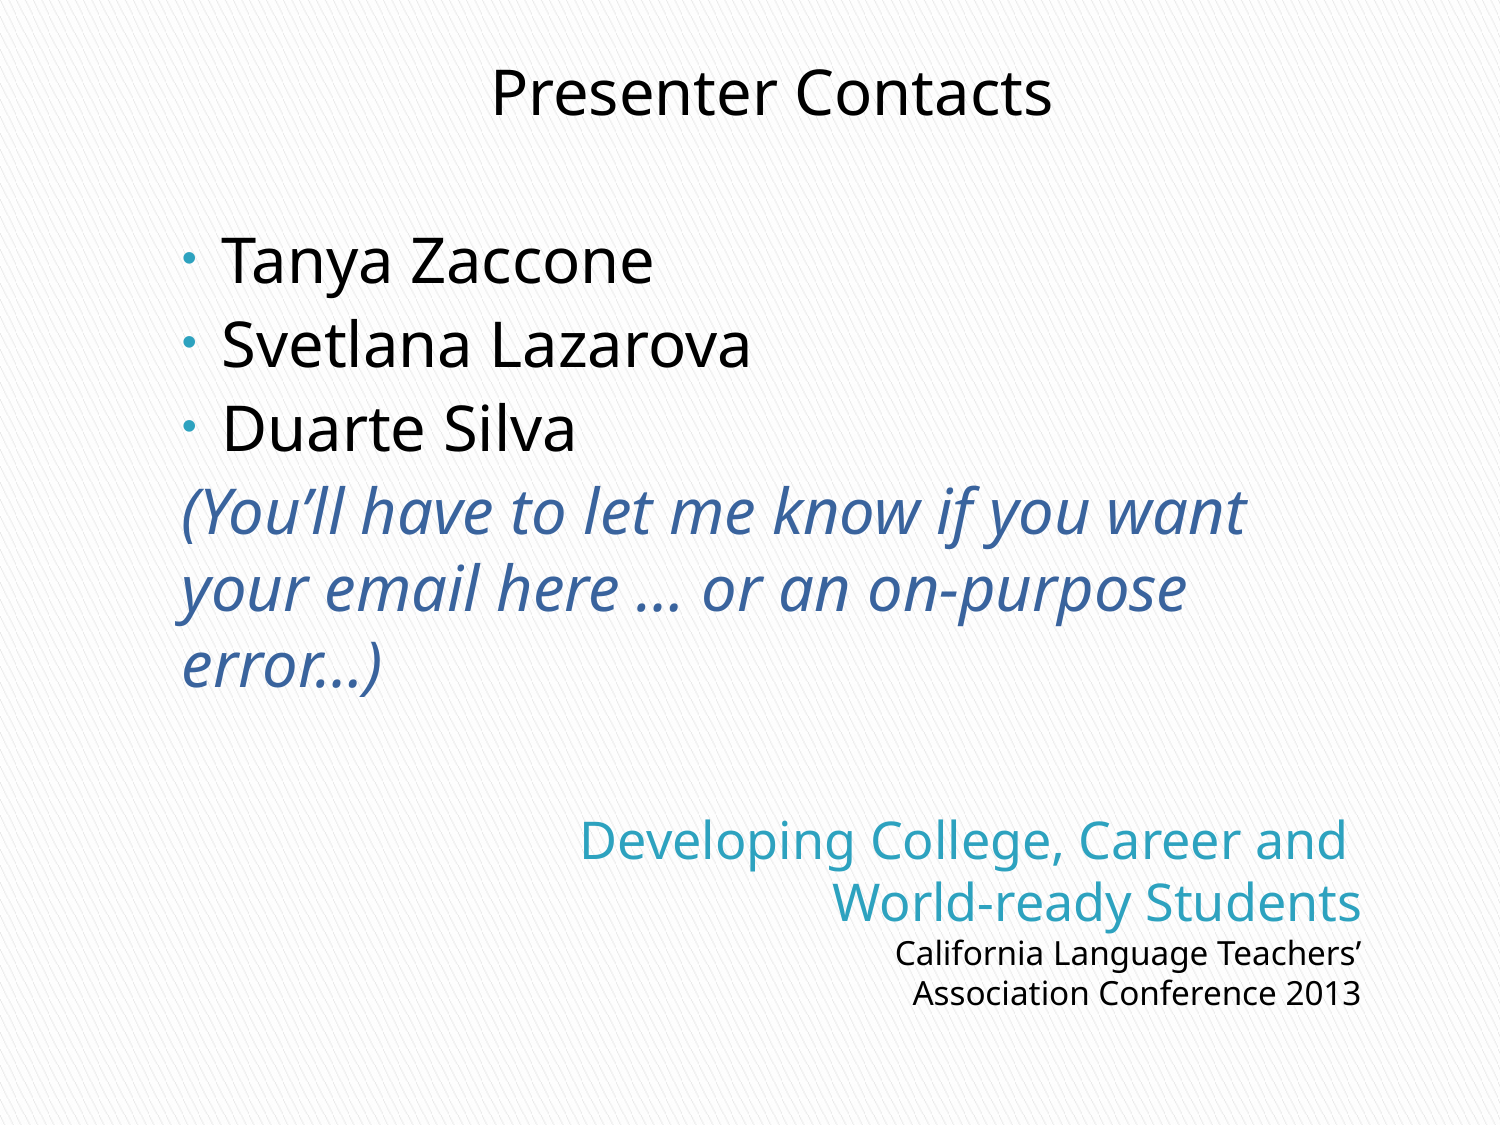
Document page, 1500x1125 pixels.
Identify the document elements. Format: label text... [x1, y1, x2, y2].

list Presenter Contacts Tanya Zaccone Svetlana Lazarova Duarte Silva (You’ll have to let me know if you want your email here … or an on-purpose error…) [150, 45, 1377, 795]
list California Language Teachers’ Association Conference 2013 [725, 924, 1377, 1029]
title Developing College, Career and World-ready Students [150, 800, 1378, 925]
